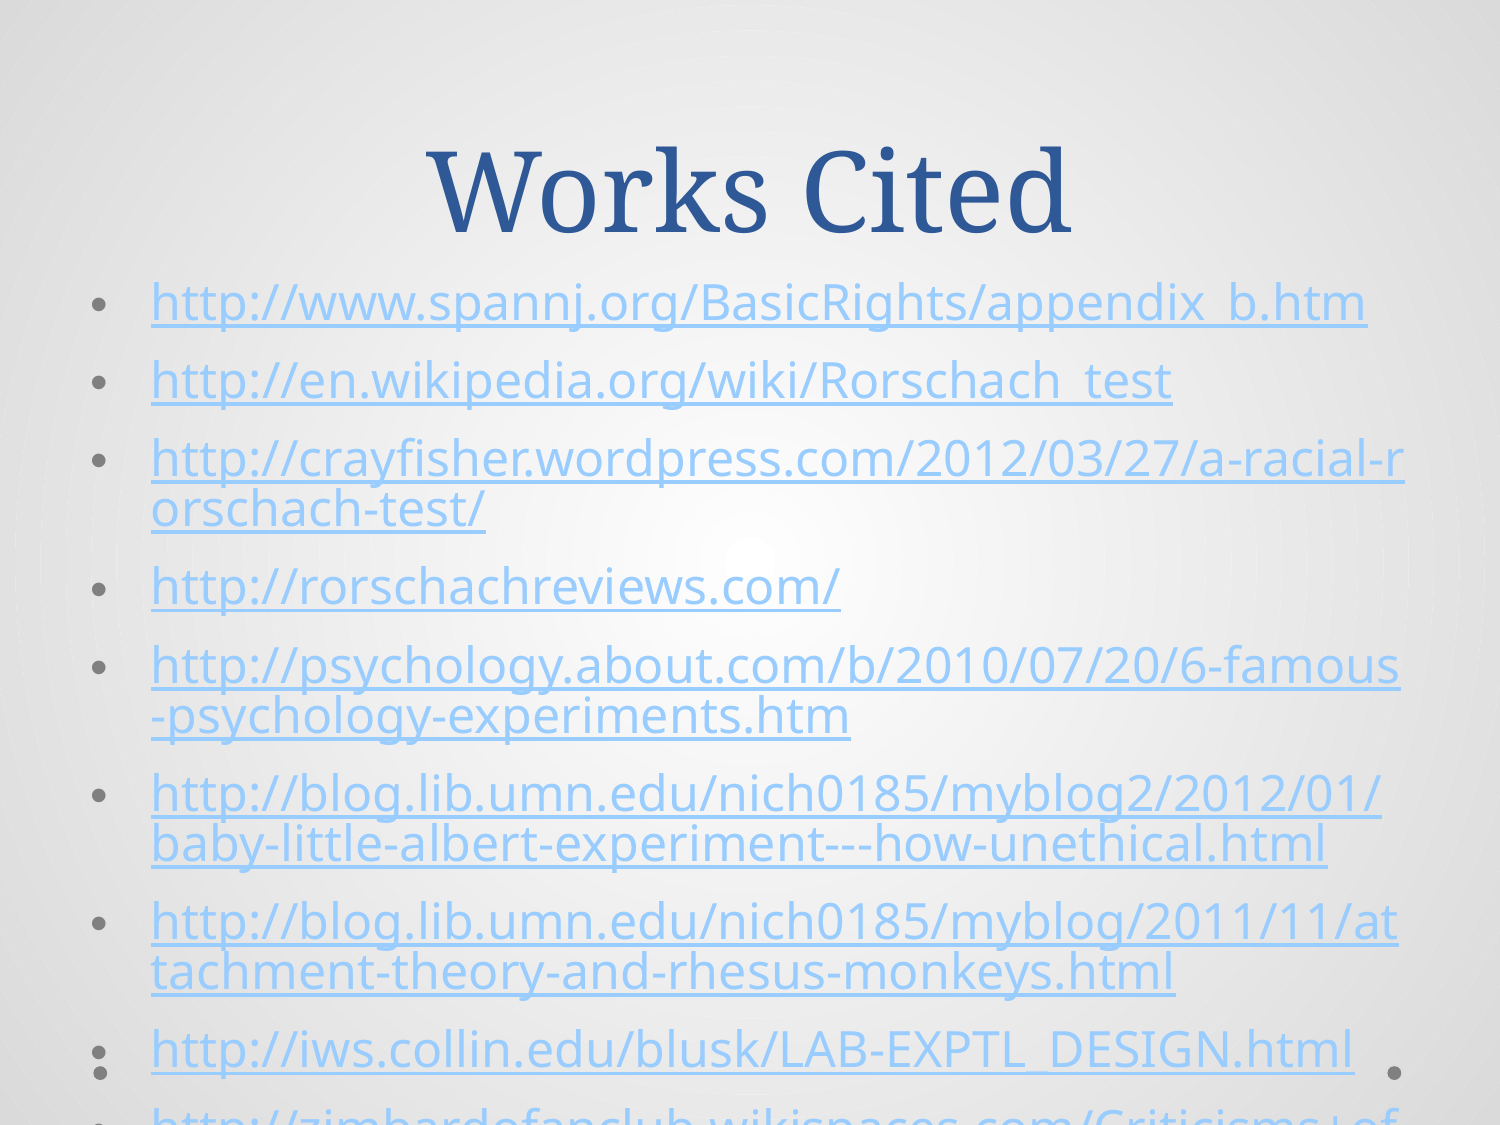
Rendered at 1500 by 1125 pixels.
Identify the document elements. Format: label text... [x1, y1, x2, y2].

title Works Cited [75, 0, 1425, 262]
list http://www.spannj.org/BasicRights/appendix_b.htm http://en.wikipedia.org/wiki/Rorschach_test http://crayfisher.wordpress.com/2012/03/27/a-racial-rorschach-test/ http://rorschachreviews.com/ http://psychology.about.com/b/2010/07/20/6-famous-psychology-experiments.htm http://blog.lib.umn.edu/nich0185/myblog2/2012/01/baby-little-albert-experiment---how-unethical.html http://blog.lib.umn.edu/nich0185/myblog/2011/11/attachment-theory-and-rhesus-monkeys.html http://iws.collin.edu/blusk/LAB-EXPTL_DESIGN.html http://zimbardofanclub.wikispaces.com/Criticisms+of+the+Stanford+Prison+Experiment [75, 262, 1425, 1005]
